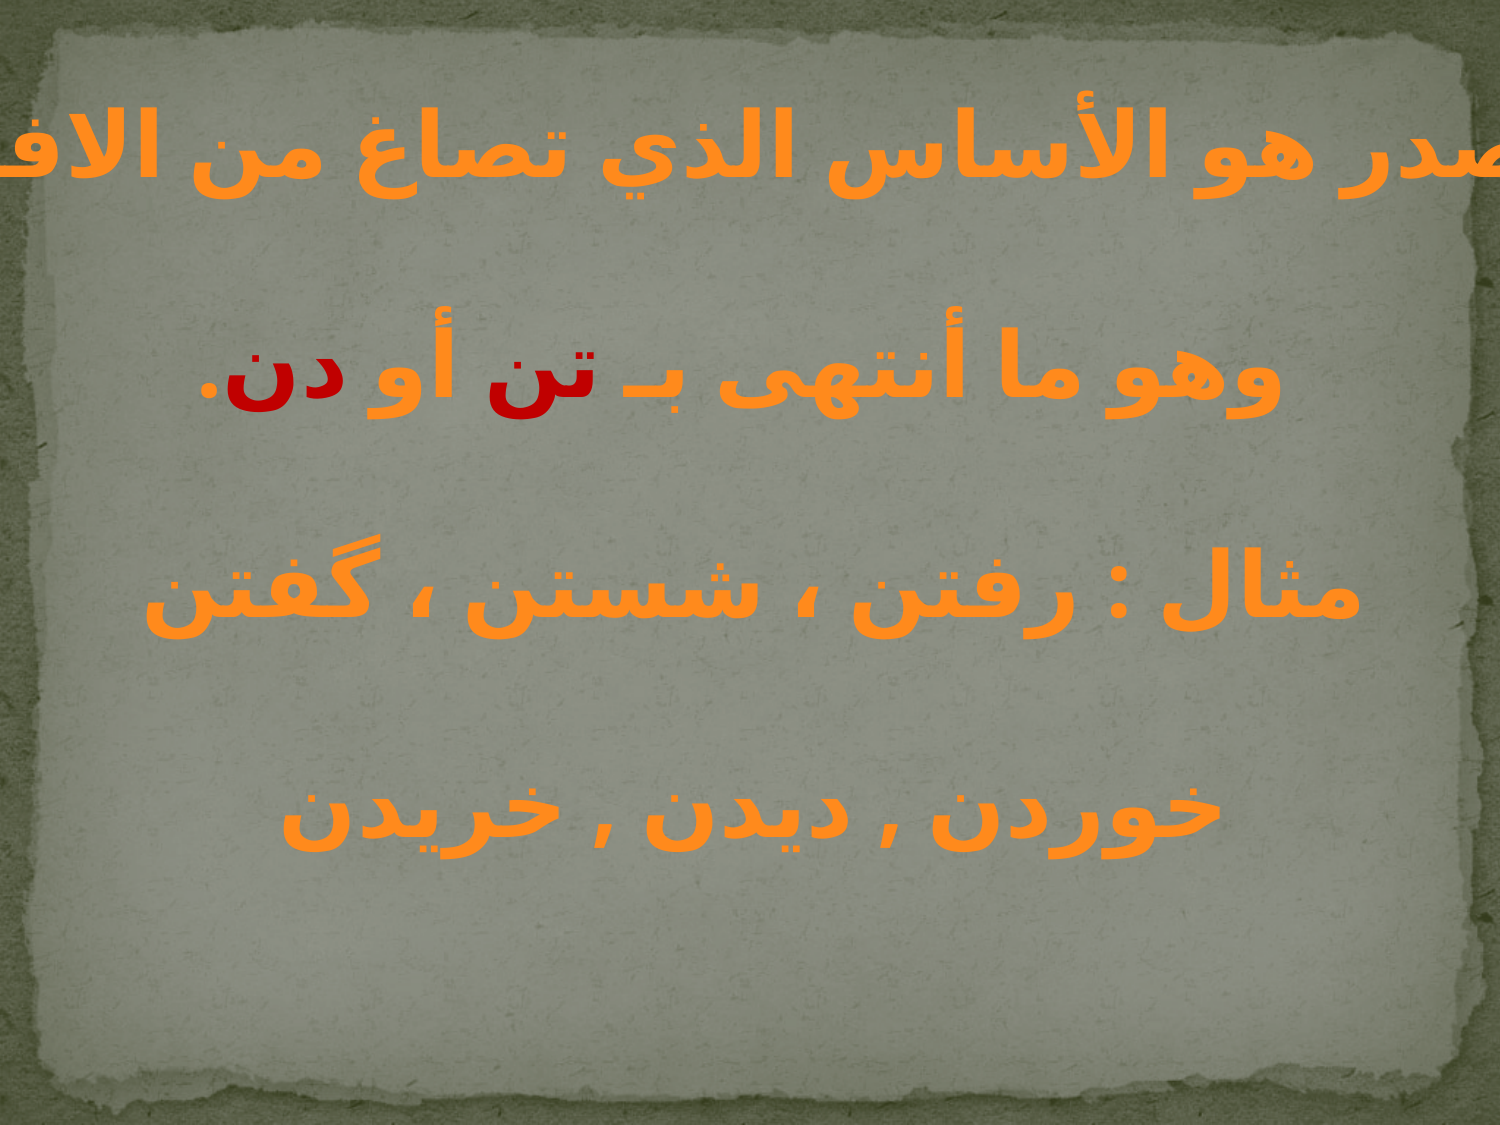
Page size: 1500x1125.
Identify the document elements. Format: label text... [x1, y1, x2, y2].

text_box المصدر هو الأساس الذي تصاغ من الافعال وهو ما أنتهى بـ تن أو دن. مثال : رفتن ، شستن ، گفتن خوردن , دیدن , خریدن [0, 78, 1500, 863]
